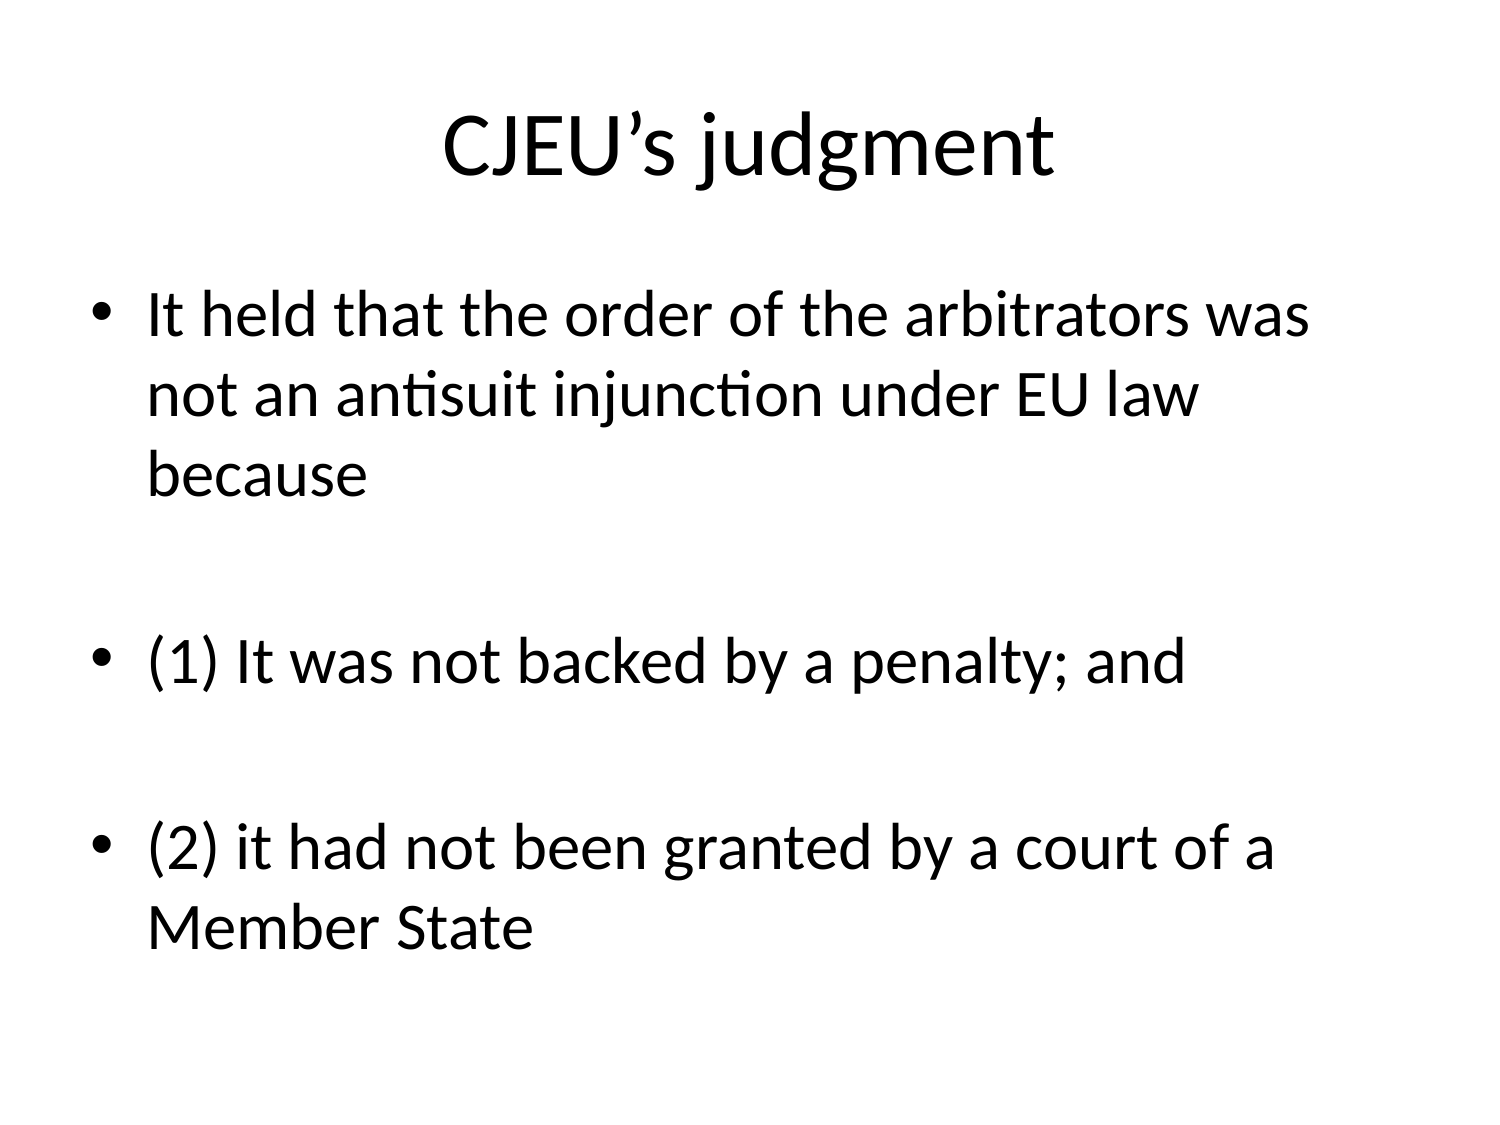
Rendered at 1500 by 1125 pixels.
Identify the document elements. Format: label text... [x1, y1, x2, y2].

title CJEU’s judgment [75, 45, 1425, 233]
list It held that the order of the arbitrators was not an antisuit injunction under EU law because (1) It was not backed by a penalty; and (2) it had not been granted by a court of a Member State [75, 262, 1425, 1005]
